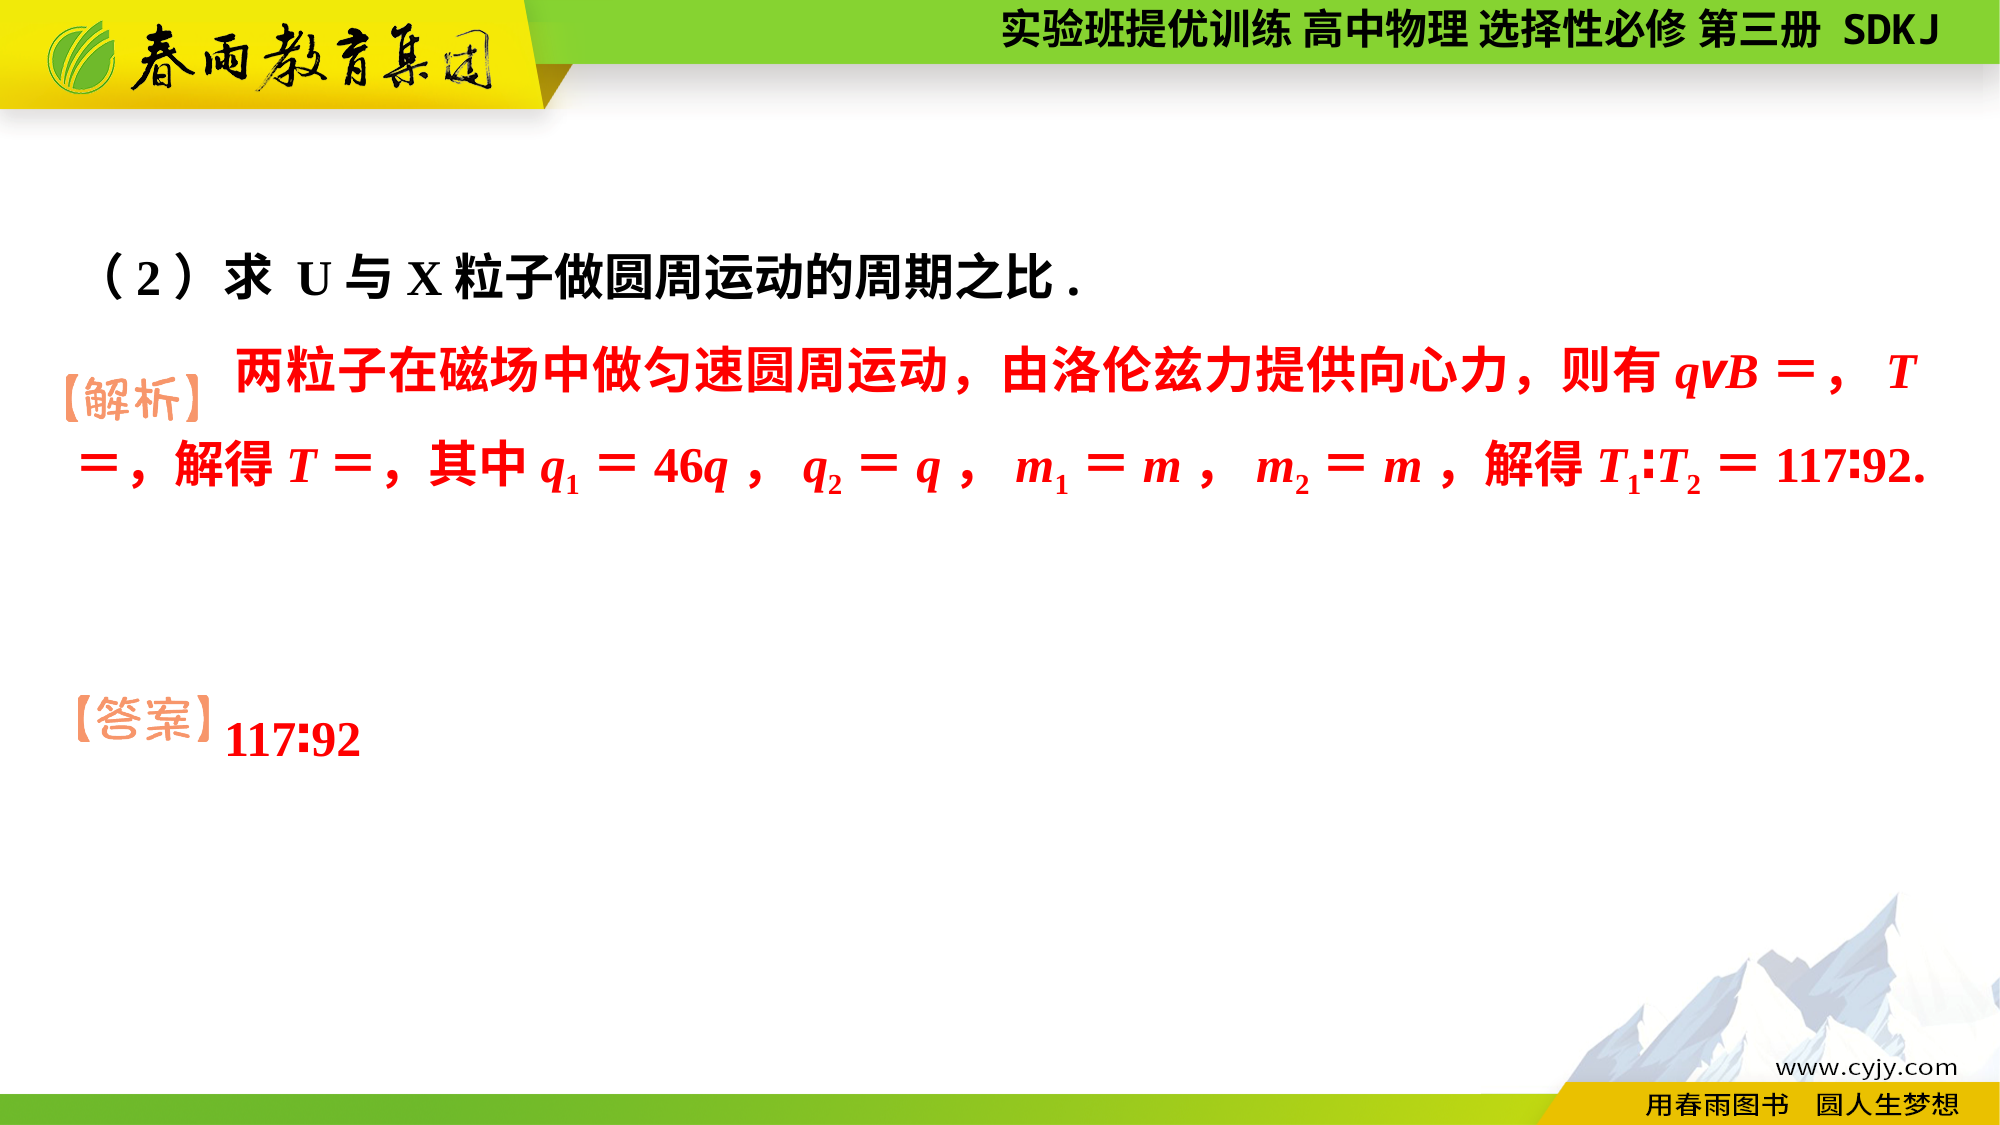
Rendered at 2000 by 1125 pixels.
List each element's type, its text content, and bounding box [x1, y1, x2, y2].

picture [0, 0, 2000, 1125]
text_box 117∶92 [59, 668, 1944, 774]
